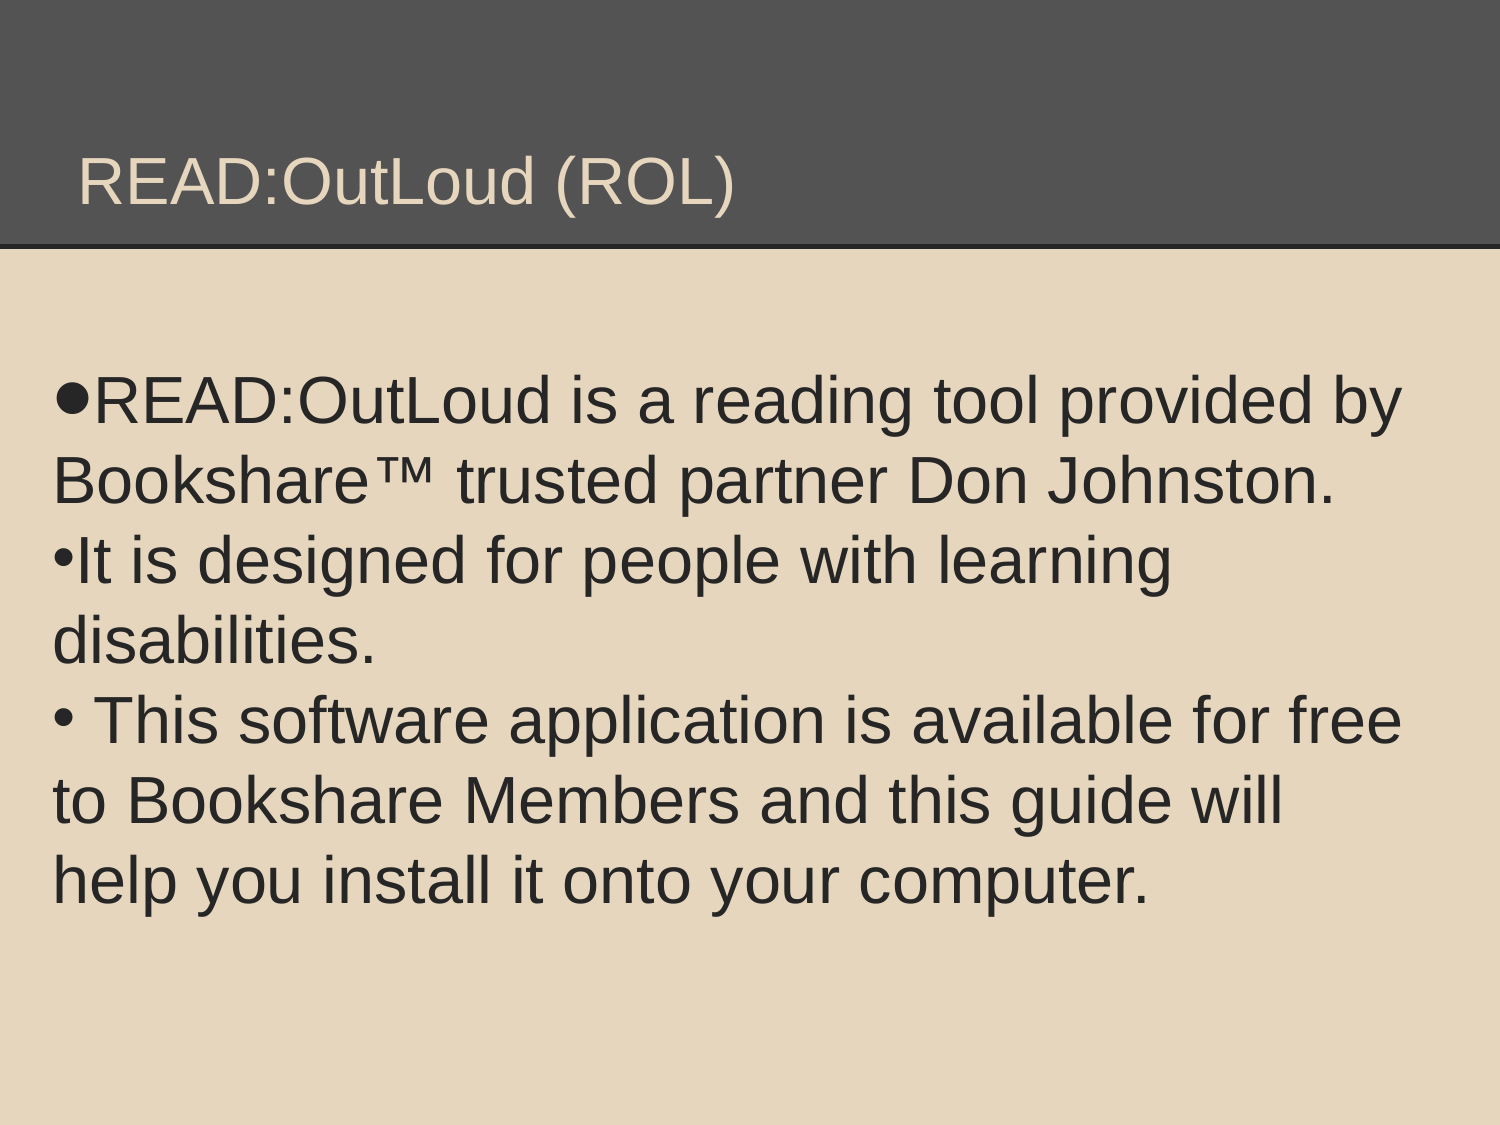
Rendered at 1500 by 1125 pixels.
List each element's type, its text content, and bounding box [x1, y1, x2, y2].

title READ:OutLoud (ROL) [24, 14, 1375, 233]
text_box READ:OutLoud is a reading tool provided by Bookshare™ trusted partner Don Johnston. It is designed for people with learning disabilities. This software application is available for free to Bookshare Members and this guide will help you install it onto your computer. [37, 304, 1425, 925]
